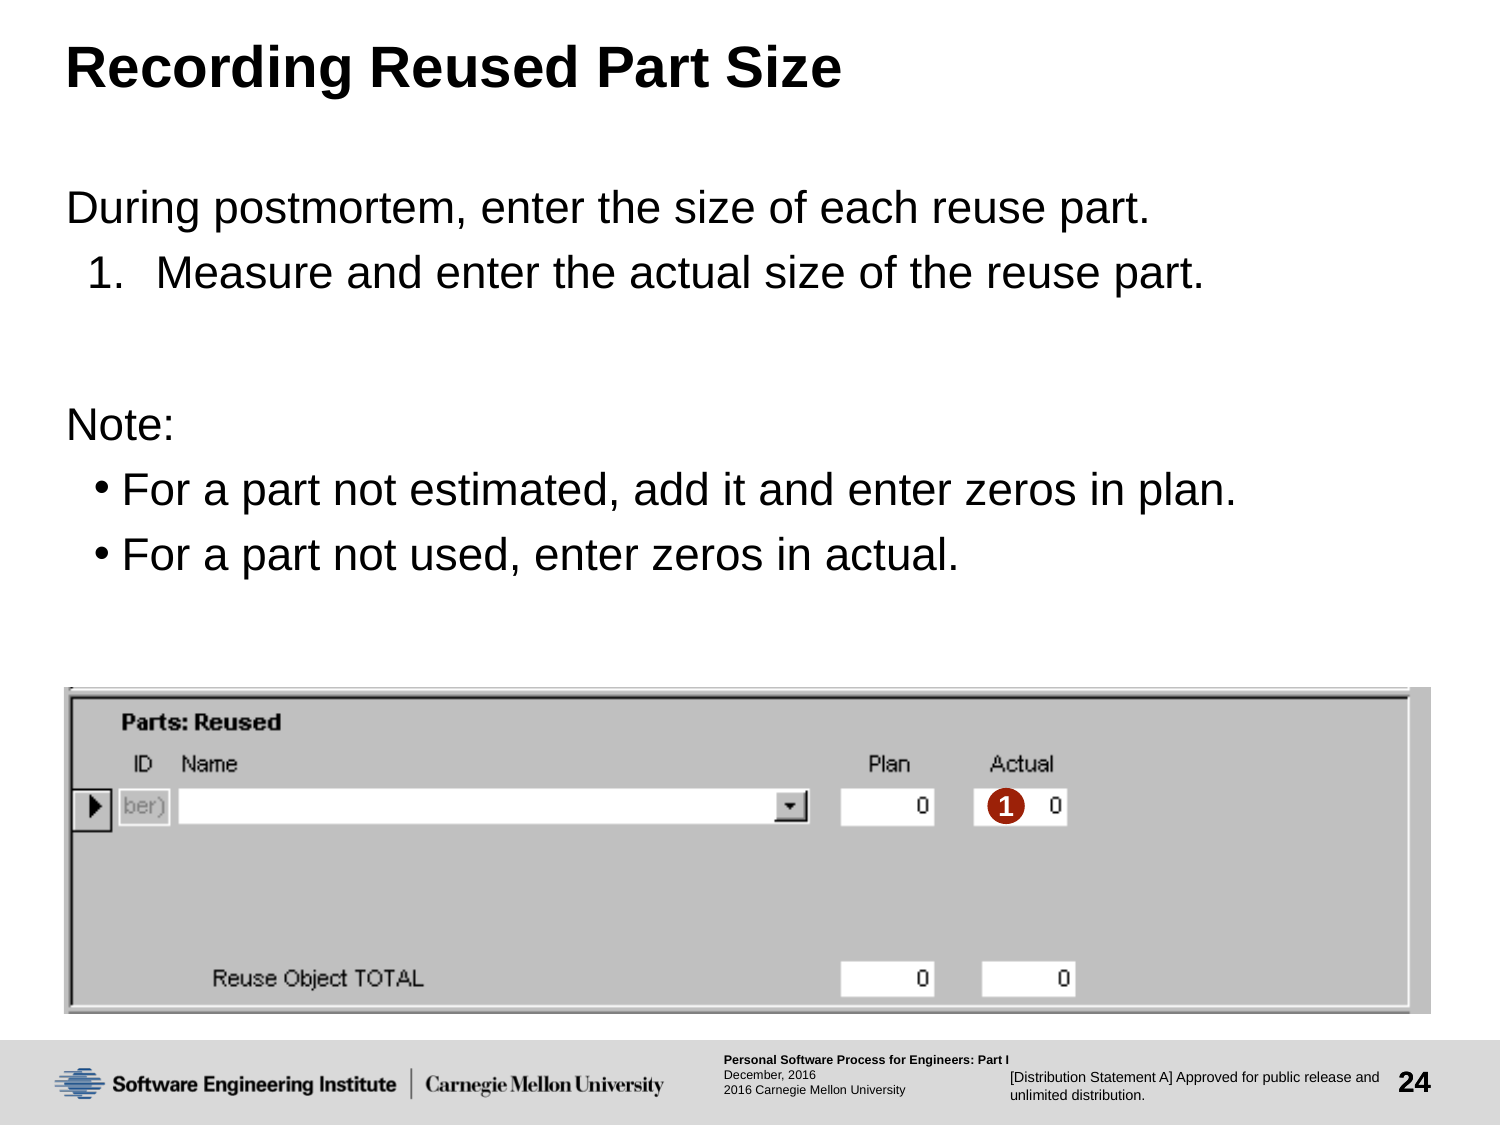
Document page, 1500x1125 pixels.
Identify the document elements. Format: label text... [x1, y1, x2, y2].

picture [63, 687, 1431, 1014]
picture [46, 1061, 673, 1104]
list During postmortem, enter the size of each reuse part. Measure and enter the actual size of the reuse part. Note: For a part not estimated, add it and enter zeros in plan. For a part not used, enter zeros in actual. [65, 177, 1431, 687]
title Recording Reused Part Size [65, 37, 1313, 148]
